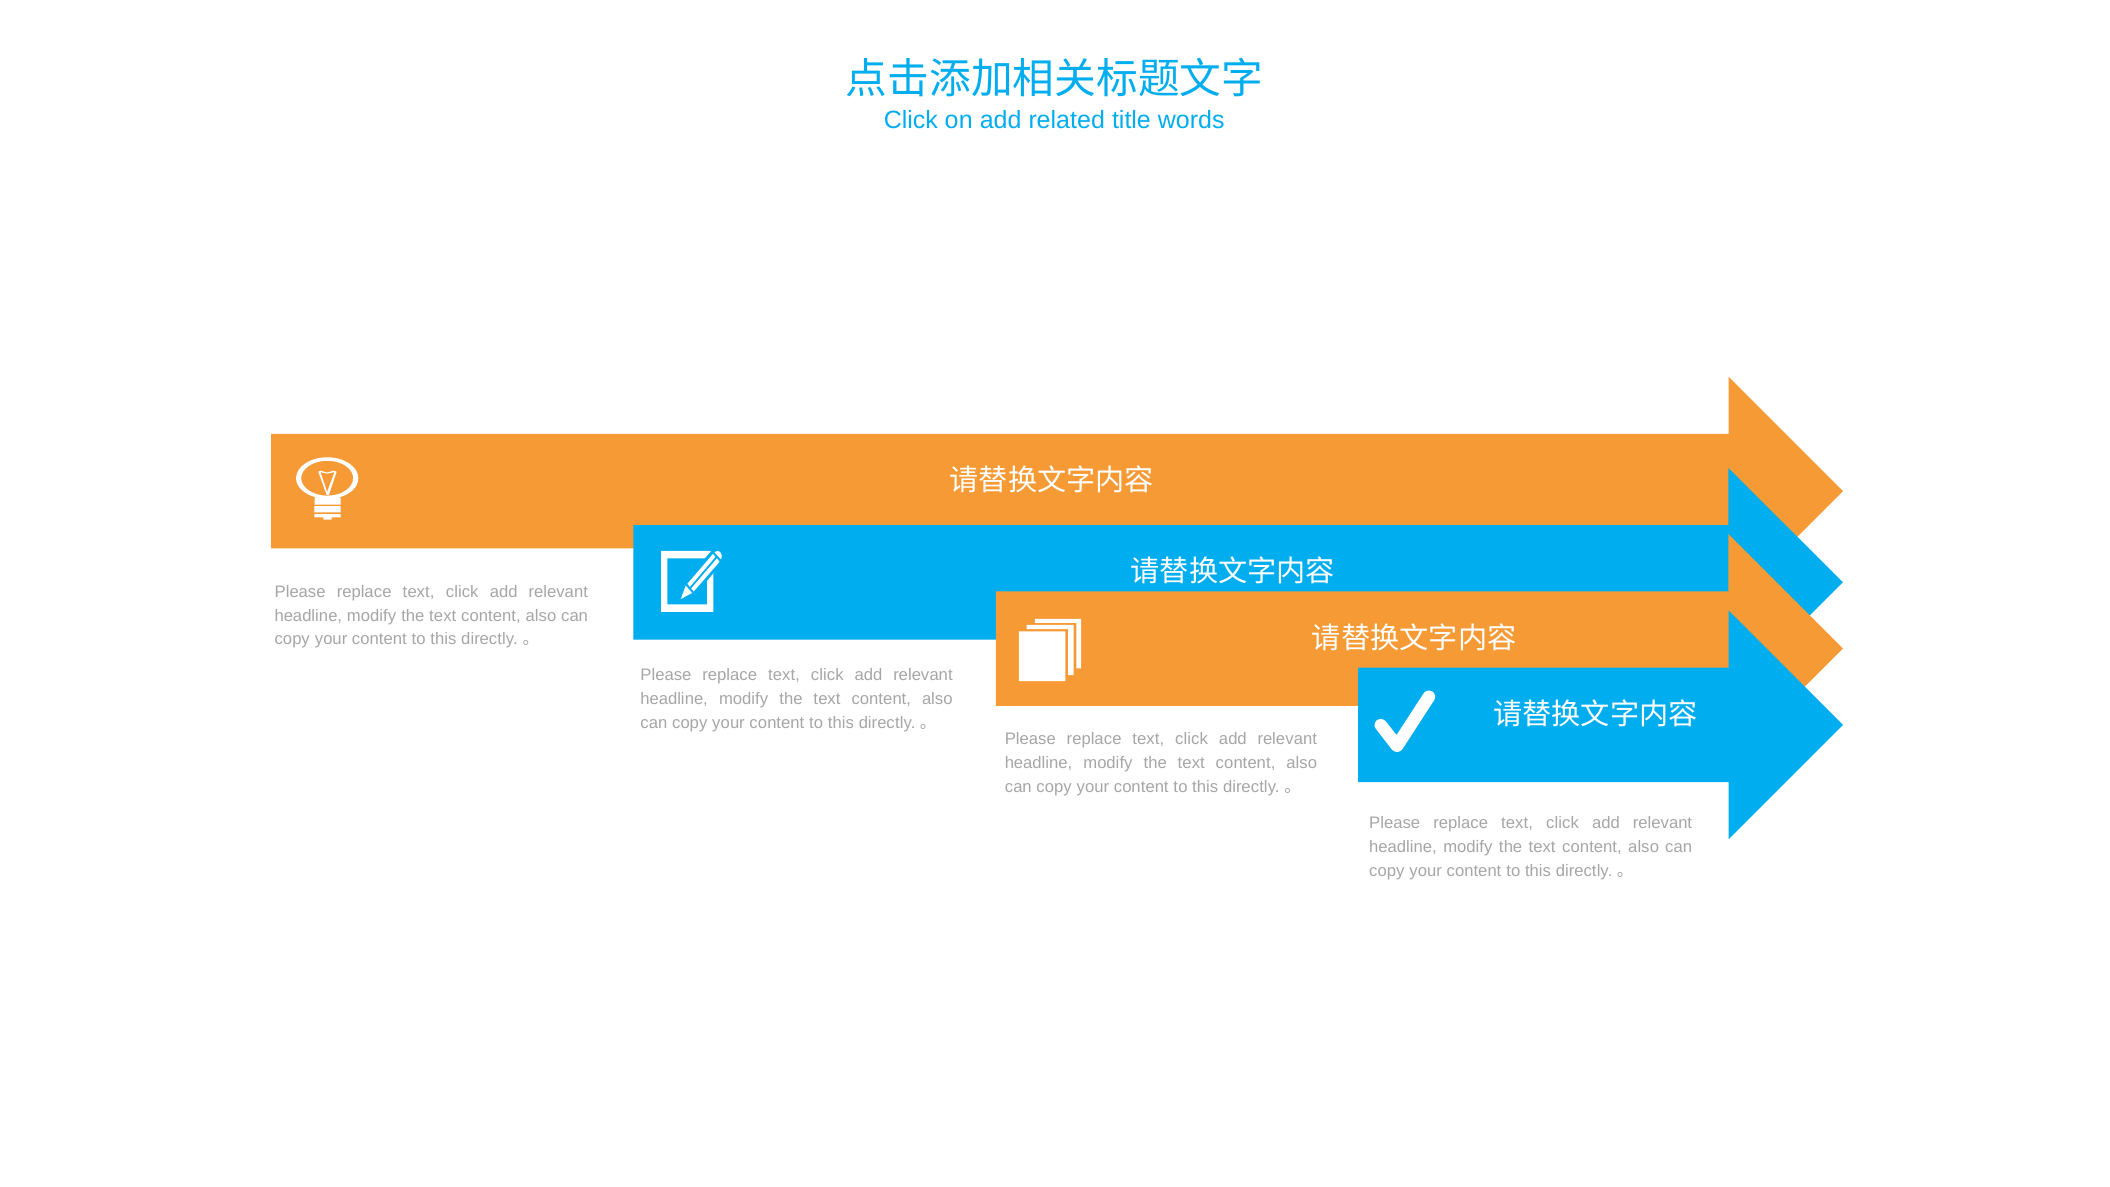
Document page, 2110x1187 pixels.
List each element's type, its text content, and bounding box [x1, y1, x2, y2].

text_box 点击添加相关标题文字 [803, 44, 1307, 107]
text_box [1019, 618, 1082, 682]
text_box 请替换文字内容 [1357, 607, 1845, 842]
text_box Please replace text, click add relevant headline, modify the text content, also can copy your content to this directly.。 [258, 568, 605, 657]
text_box Please replace text, click add relevant headline, modify the text content, also can copy your content to this directly.。 [1353, 800, 1709, 888]
text_box 请替换文字内容 [270, 374, 1845, 550]
text_box Please replace text, click add relevant headline, modify the text content, also can copy your content to this directly.。 [624, 652, 969, 740]
text_box Click on add related title words [864, 95, 1246, 158]
text_box [1374, 690, 1436, 753]
text_box Please replace text, click add relevant headline, modify the text content, also can copy your content to this directly.。 [989, 716, 1334, 804]
text_box 请替换文字内容 [994, 531, 1845, 707]
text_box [661, 549, 724, 612]
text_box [296, 457, 359, 520]
text_box 请替换文字内容 [632, 465, 1845, 641]
